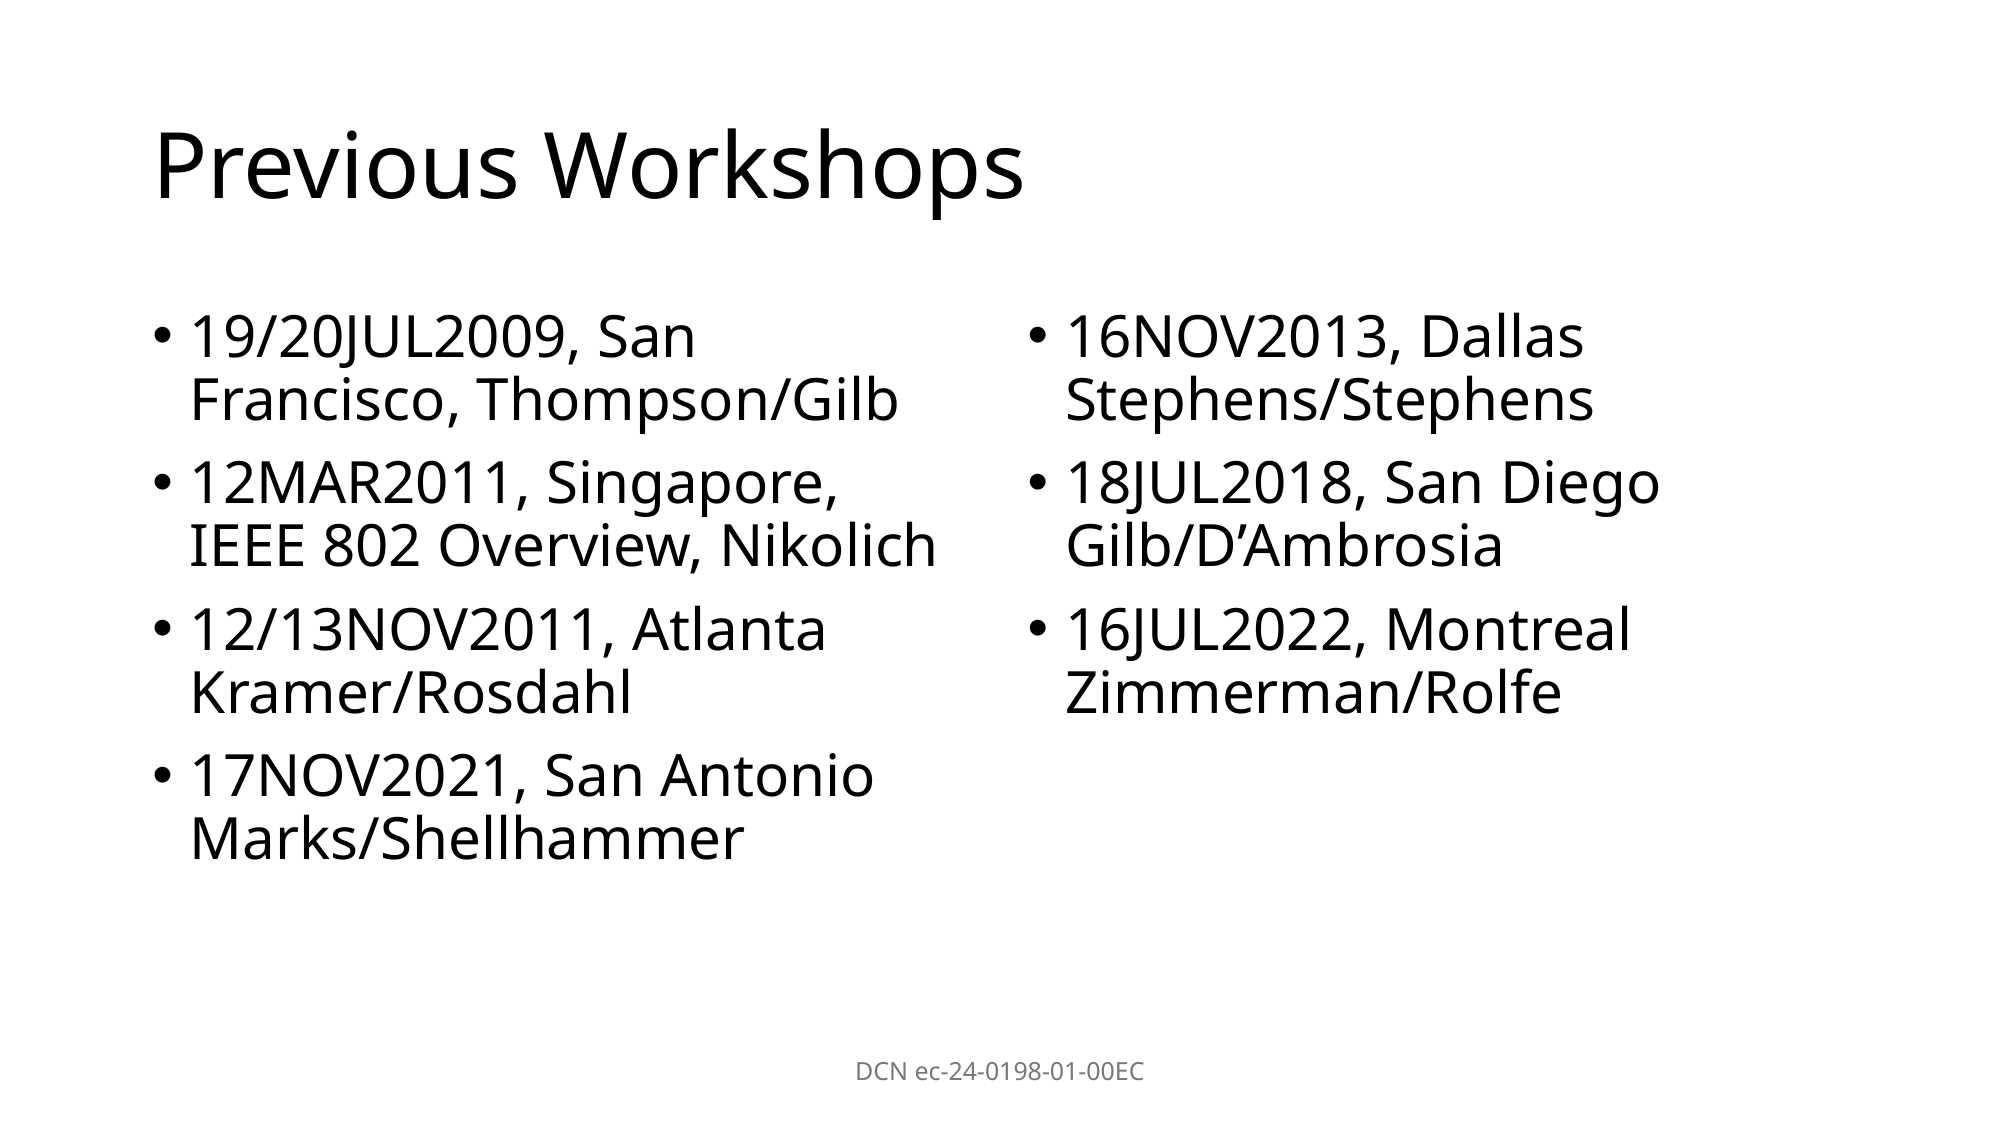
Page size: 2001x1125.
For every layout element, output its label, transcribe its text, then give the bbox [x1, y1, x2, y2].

title Previous Workshops [137, 59, 1863, 278]
footer DCN ec-24-0198-01-00EC [662, 1042, 1338, 1103]
list 19/20JUL2009, San Francisco, Thompson/Gilb 12MAR2011, Singapore, IEEE 802 Overview, Nikolich 12/13NOV2011, Atlanta Kramer/Rosdahl 17NOV2021, San Antonio Marks/Shellhammer [137, 299, 988, 1014]
list 16NOV2013, Dallas Stephens/Stephens 18JUL2018, San Diego Gilb/D’Ambrosia 16JUL2022, Montreal Zimmerman/Rolfe [1012, 299, 1863, 1014]
